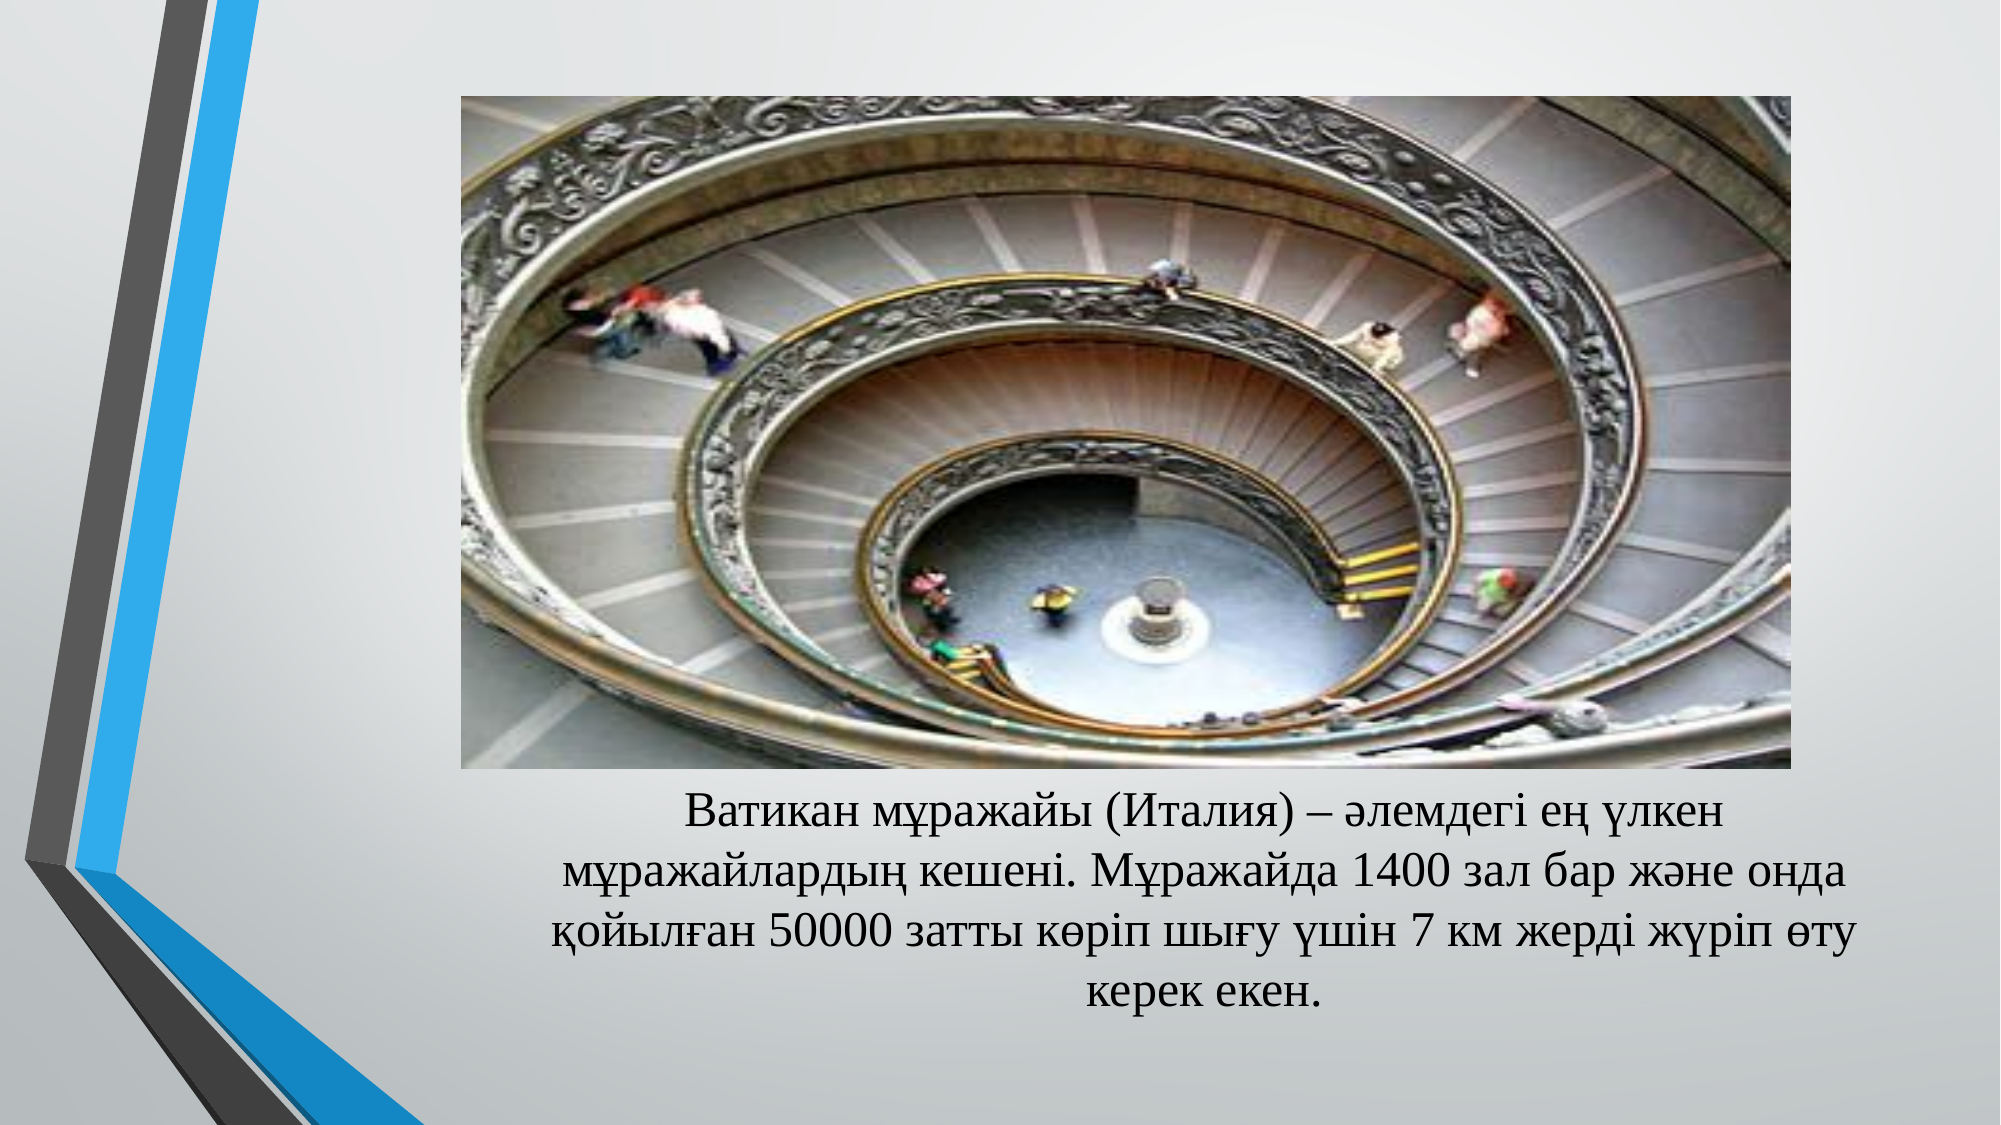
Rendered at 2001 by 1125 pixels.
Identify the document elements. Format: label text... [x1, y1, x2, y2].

list Ватикан мұражайы (Италия) – әлемдегі ең үлкен мұражайлардың кешені. Мұражайда 1400 зал бар және онда қойылған 50000 затты көріп шығу үшін 7 км жерді жүріп өту керек екен. [522, 836, 1887, 1018]
picture [461, 96, 1791, 770]
